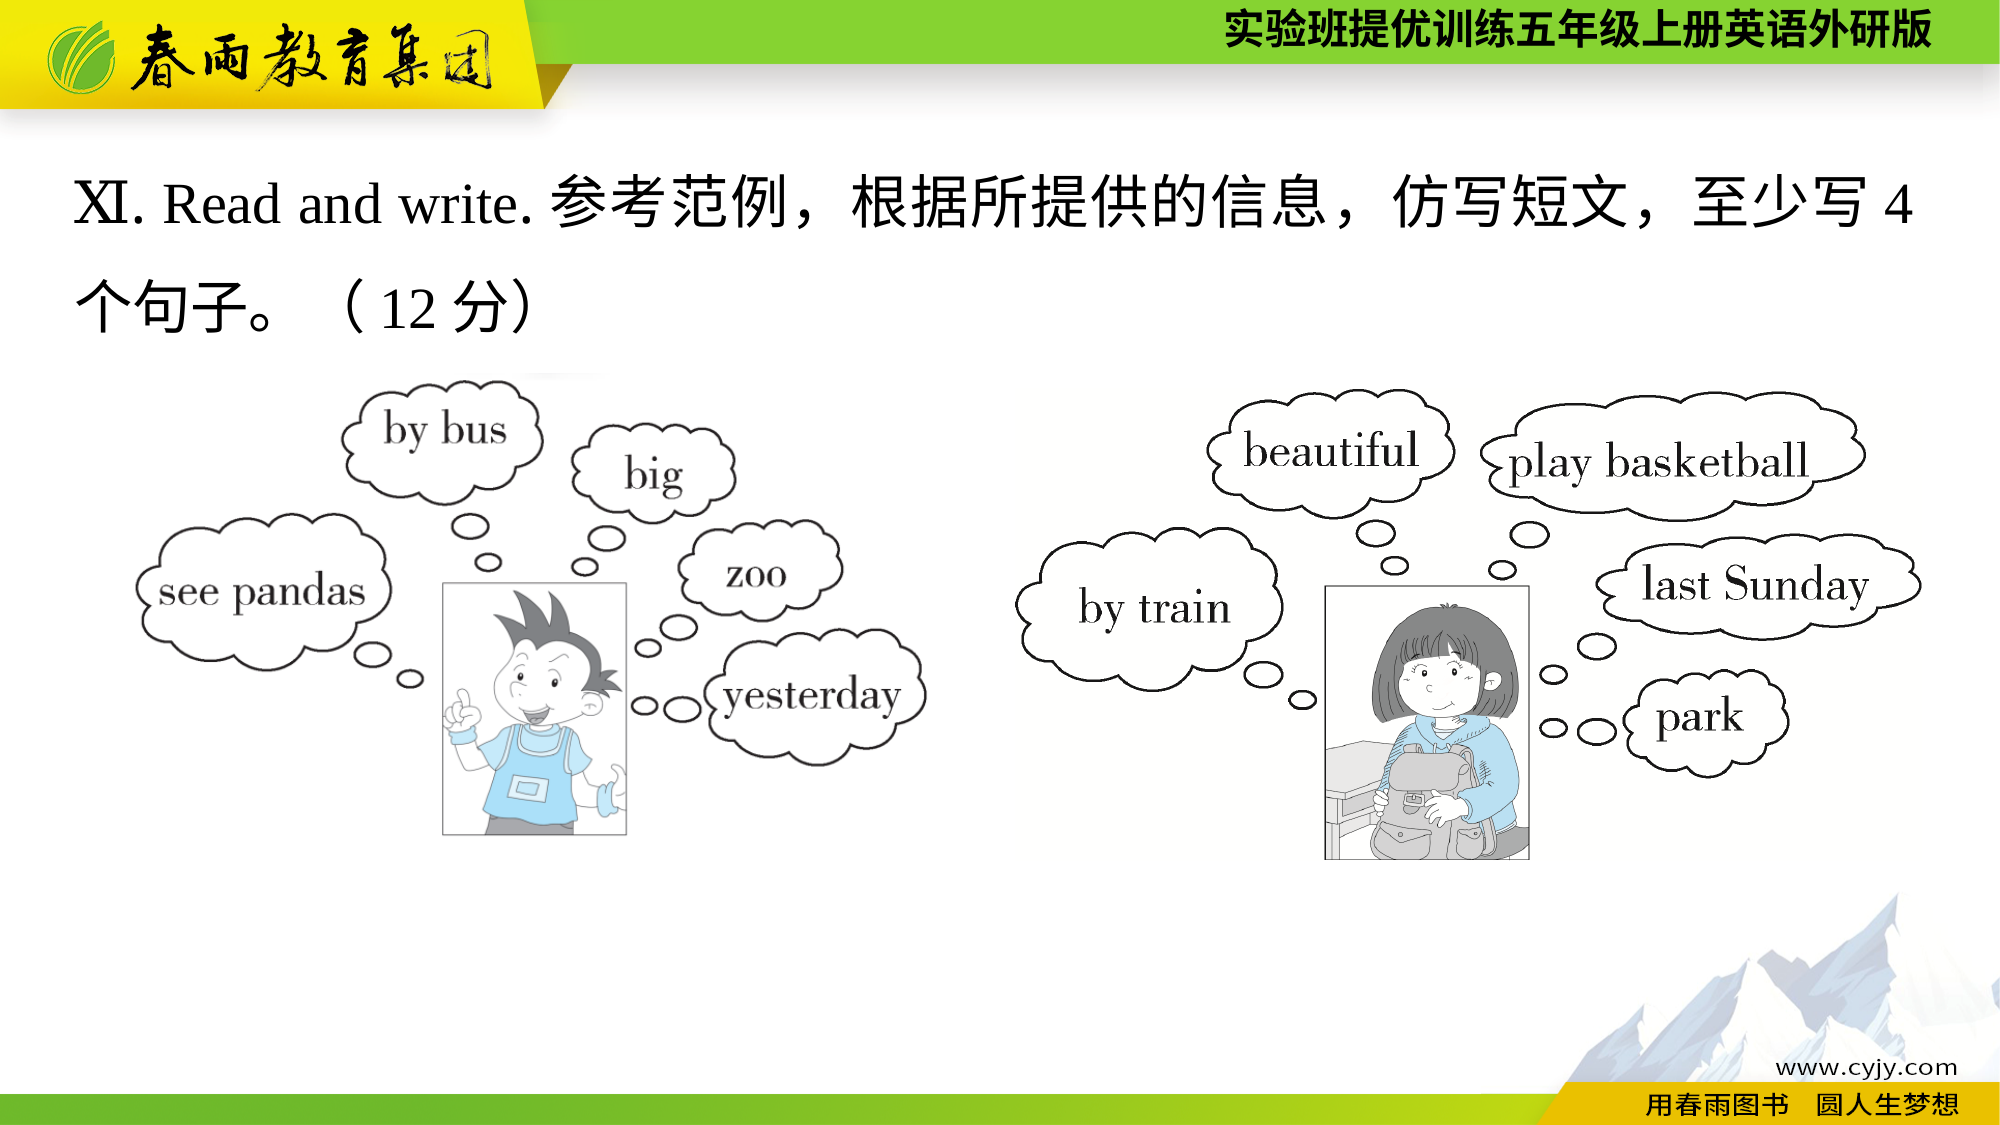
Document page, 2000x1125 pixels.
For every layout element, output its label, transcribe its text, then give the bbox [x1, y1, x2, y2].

picture [0, 0, 2000, 1125]
list Ⅺ. Read and write.参考范例，根据所提供的信息，仿写短文，至少写4个句子。（12分） [59, 122, 1944, 337]
